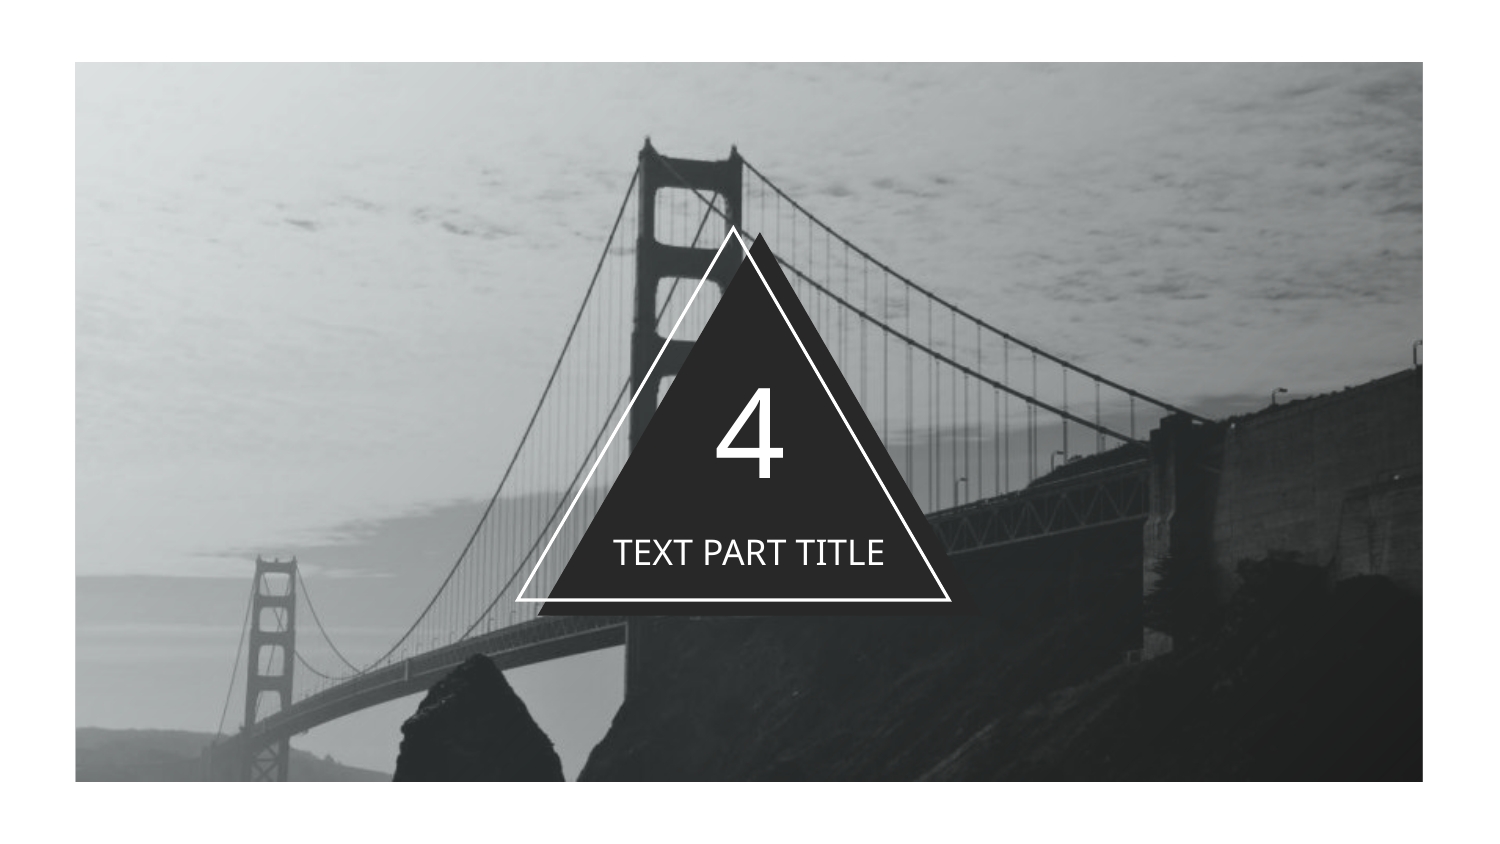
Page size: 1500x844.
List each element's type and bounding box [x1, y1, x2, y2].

picture [75, 62, 1423, 782]
text_box [517, 227, 983, 616]
